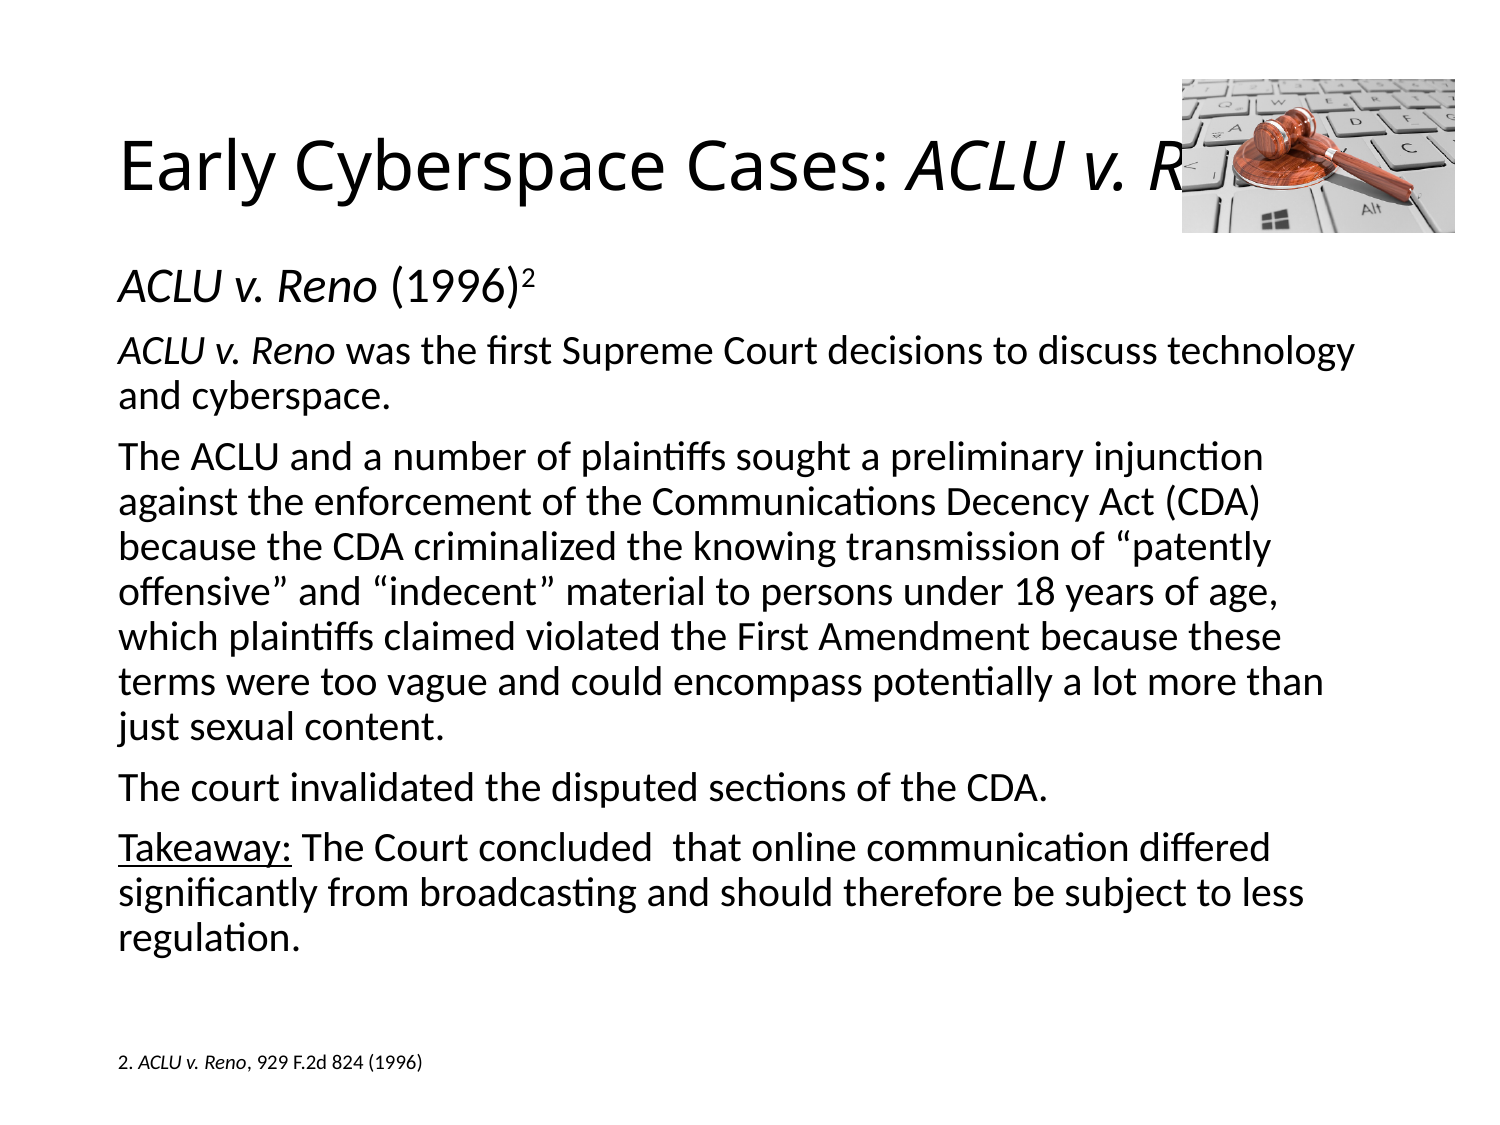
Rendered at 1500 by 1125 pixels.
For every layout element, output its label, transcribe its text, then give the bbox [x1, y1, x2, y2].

title Early Cyberspace Cases: ACLU v. Reno [102, 59, 1398, 251]
picture [1182, 79, 1455, 233]
text_box 2. ACLU v. Reno, 929 F.2d 824 (1996) [103, 1041, 1109, 1106]
list ACLU v. Reno (1996)2 ACLU v. Reno was the first Supreme Court decisions to discuss technology and cyberspace. The ACLU and a number of plaintiffs sought a preliminary injunction against the enforcement of the Communications Decency Act (CDA) because the CDA criminalized the knowing transmission of “patently offensive” and “indecent” material to persons under 18 years of age, which plaintiffs claimed violated the First Amendment because these terms were too vague and could encompass potentially a lot more than just sexual content. The court invalidated the disputed sections of the CDA. Takeaway: The Court concluded that online communication differed significantly from broadcasting and should therefore be subject to less regulation. [102, 251, 1398, 988]
